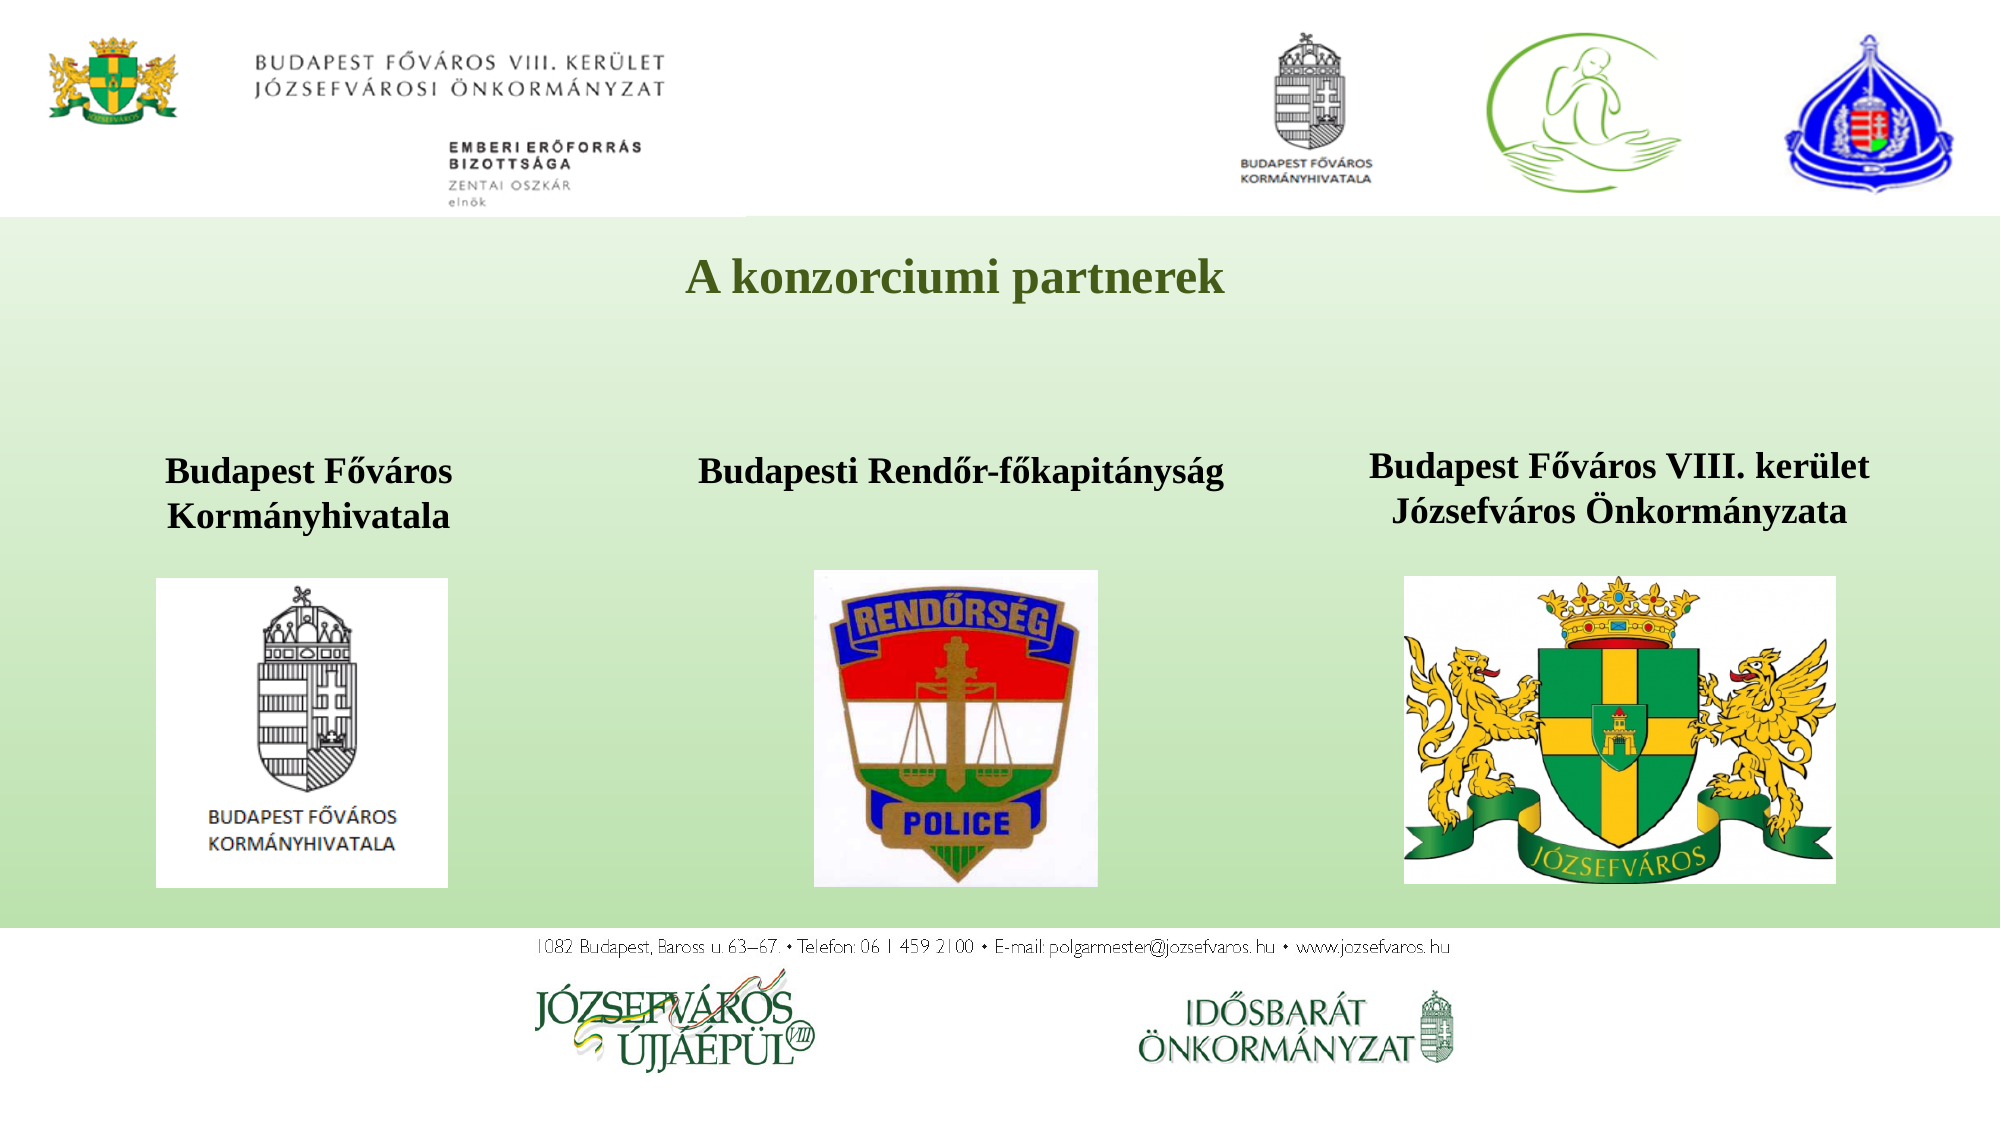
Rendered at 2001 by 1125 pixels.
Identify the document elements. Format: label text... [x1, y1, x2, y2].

picture [382, 928, 1605, 1125]
text_box Budapest Főváros Kormányhivatala [44, 438, 574, 544]
text_box Budapesti Rendőr-főkapitányság [599, 438, 1324, 499]
picture [1403, 576, 1836, 885]
text_box Budapest Főváros VIII. kerület Józsefváros Önkormányzata [1349, 433, 1890, 539]
picture [1182, 1, 2000, 216]
picture [814, 570, 1098, 887]
picture [0, 1, 746, 217]
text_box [156, 578, 448, 888]
text_box A konzorciumi partnerek [260, 235, 1652, 346]
